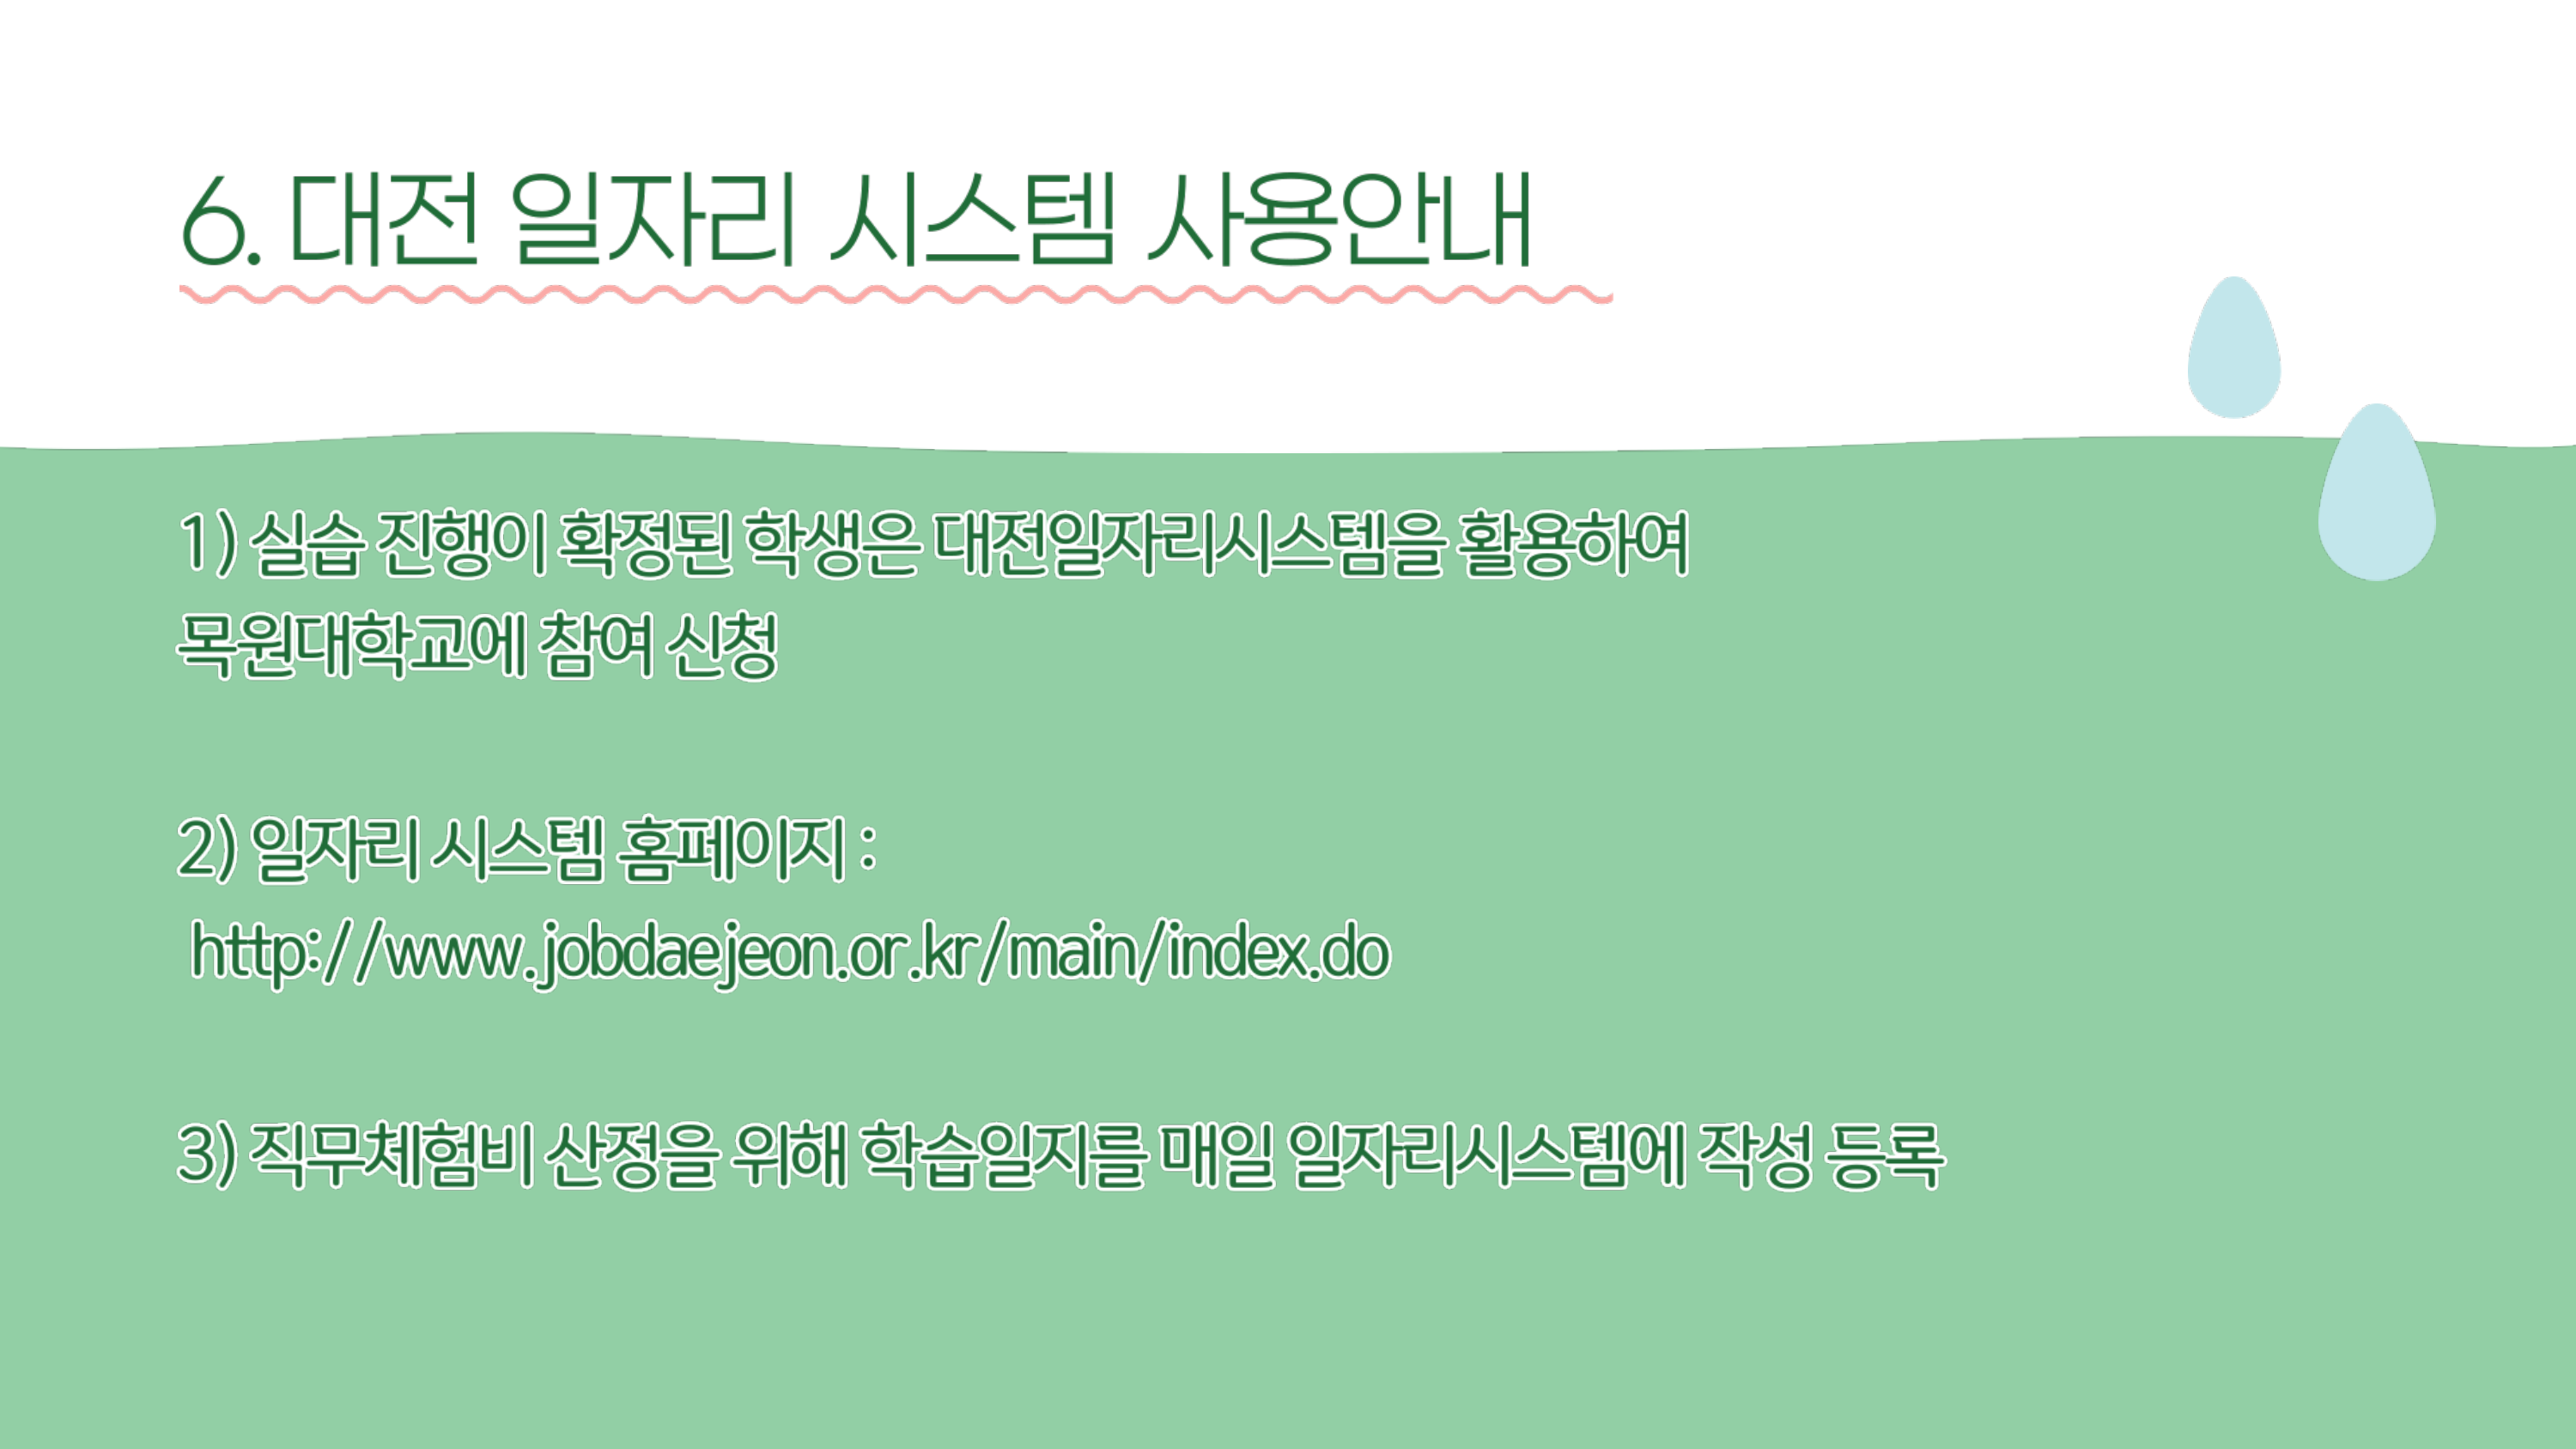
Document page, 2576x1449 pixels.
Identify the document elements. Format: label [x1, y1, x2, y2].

text_box [2187, 276, 2282, 419]
picture [163, 138, 1578, 315]
text_box [0, 0, 2576, 454]
text_box [2318, 403, 2436, 582]
picture [149, 464, 2033, 1277]
text_box [179, 284, 1613, 306]
